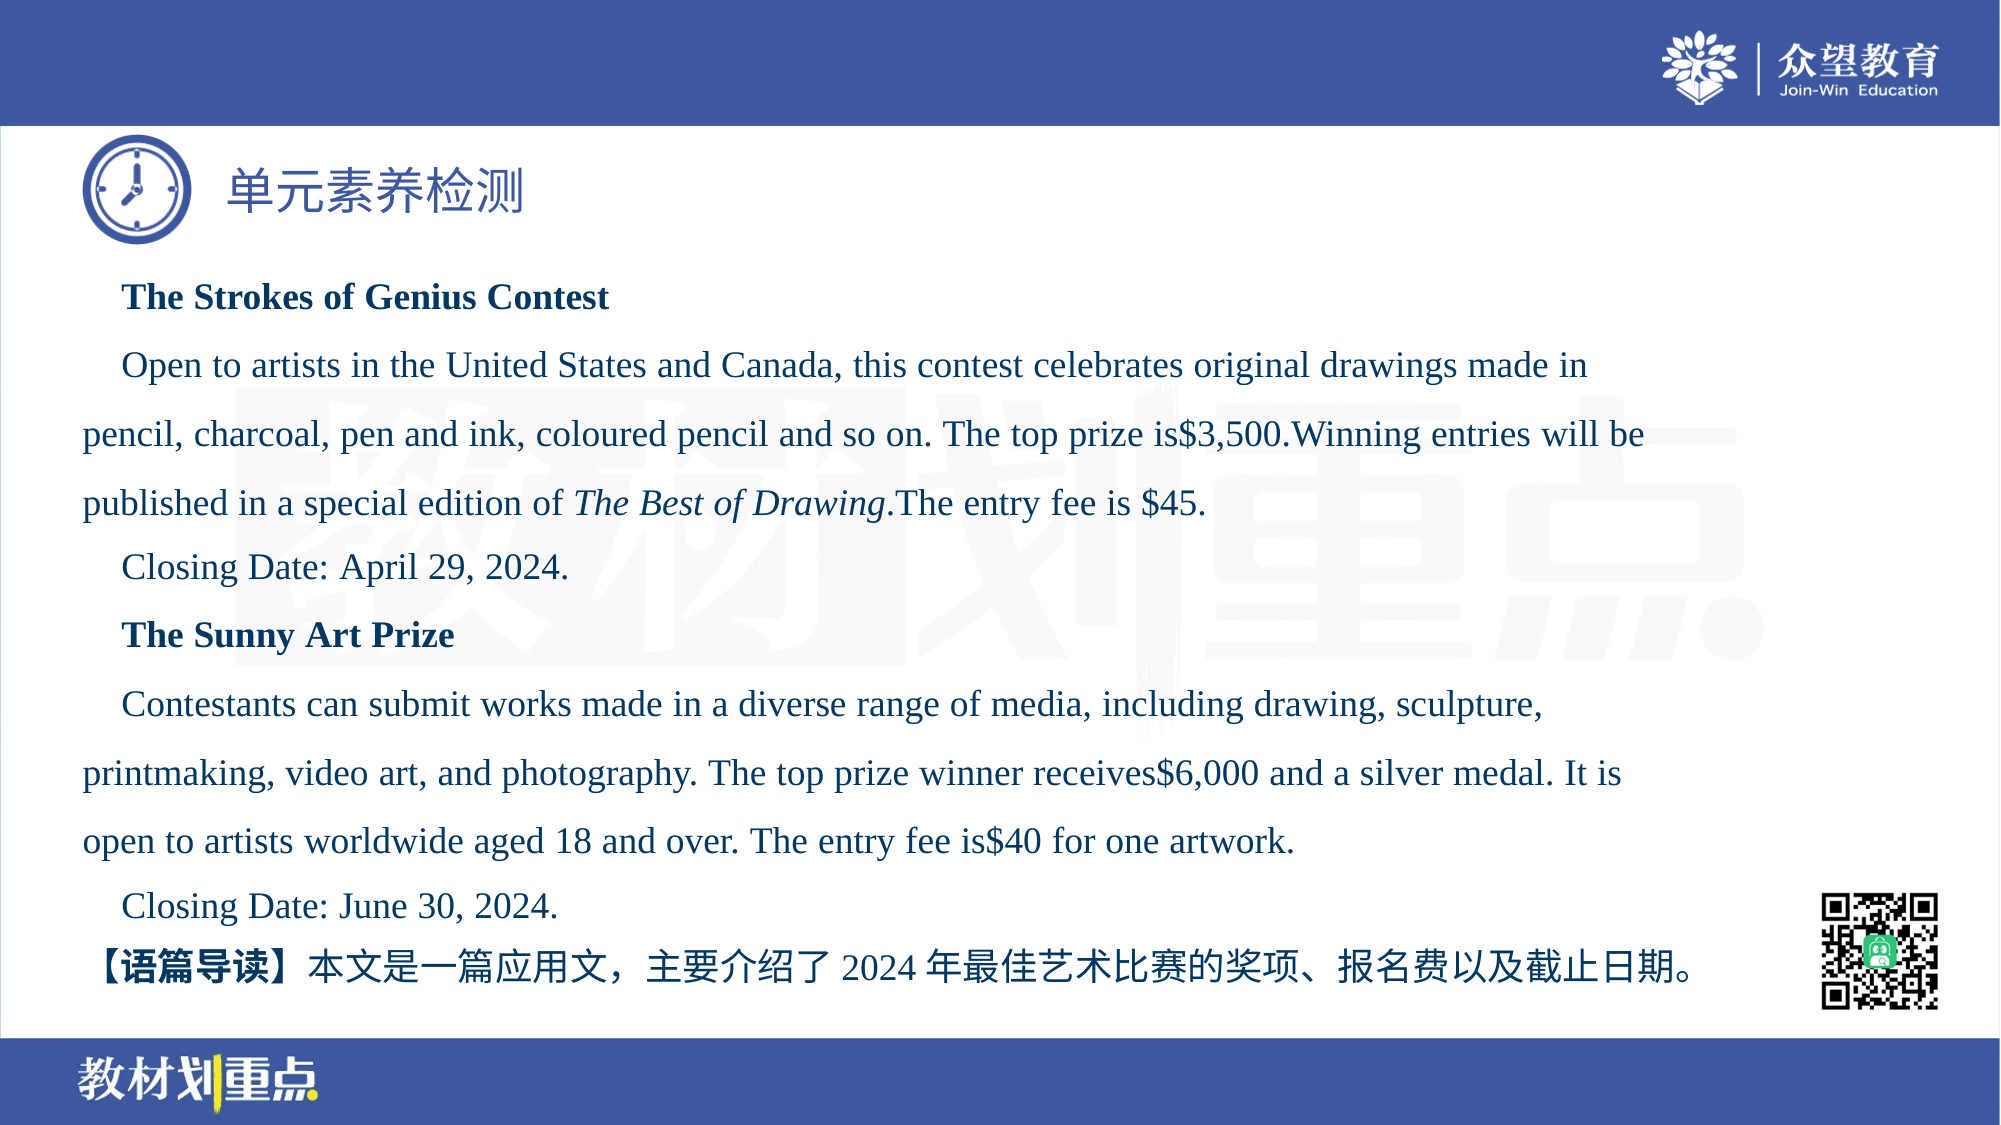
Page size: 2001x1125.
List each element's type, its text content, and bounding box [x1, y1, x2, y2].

text_box The Sunny Art Prize Contestants can submit works made in a diverse range of media, including drawing, sculpture, printmaking, video art, and photography. The top prize winner receives$6,000 and a silver medal. It is open to artists worldwide aged 18 and over. The entry fee is$40 for one artwork. Closing Date: June 30, 2024. [82, 586, 1817, 919]
text_box 【语篇导读】本文是一篇应用文，主要介绍了2024年最佳艺术比赛的奖项、报名费以及截止日期。 [82, 923, 1817, 981]
text_box The Strokes of Genius Contest Open to artists in the United States and Canada, this contest celebrates original drawings made in pencil, charcoal, pen and ink, coloured pencil and so on. The top prize is$3,500.Winning entries will be published in a special edition of The Best of Drawing.The entry fee is $45. Closing Date: April 29, 2024. [82, 247, 1817, 581]
picture [0, 0, 2000, 1125]
